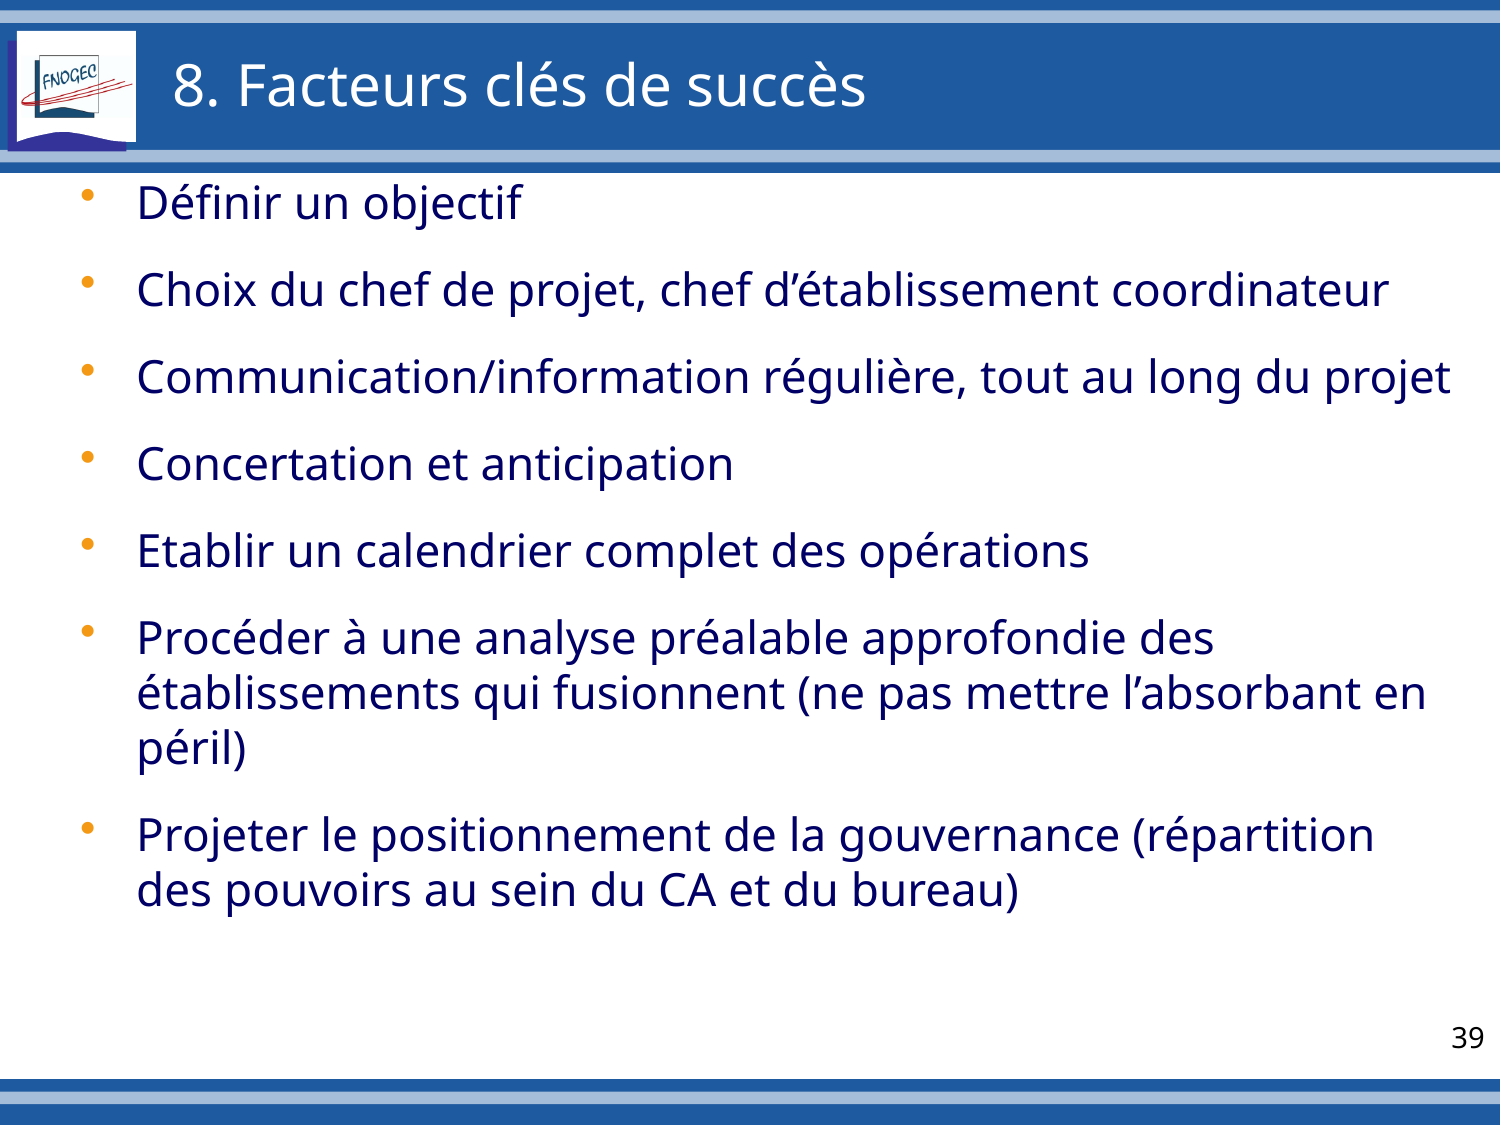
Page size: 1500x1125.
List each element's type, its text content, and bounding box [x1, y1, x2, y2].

title 8. Facteurs clés de succès [157, 36, 1412, 130]
slide_number 39 [1149, 1011, 1500, 1090]
picture [18, 51, 136, 123]
list Définir un objectif Choix du chef de projet, chef d’établissement coordinateur Communication/information régulière, tout au long du projet Concertation et anticipation Etablir un calendrier complet des opérations Procéder à une analyse préalable approfondie des établissements qui fusionnent (ne pas mettre l’absorbant en péril) Projeter le positionnement de la gouvernance (répartition des pouvoirs au sein du CA et du bureau) [64, 165, 1471, 911]
